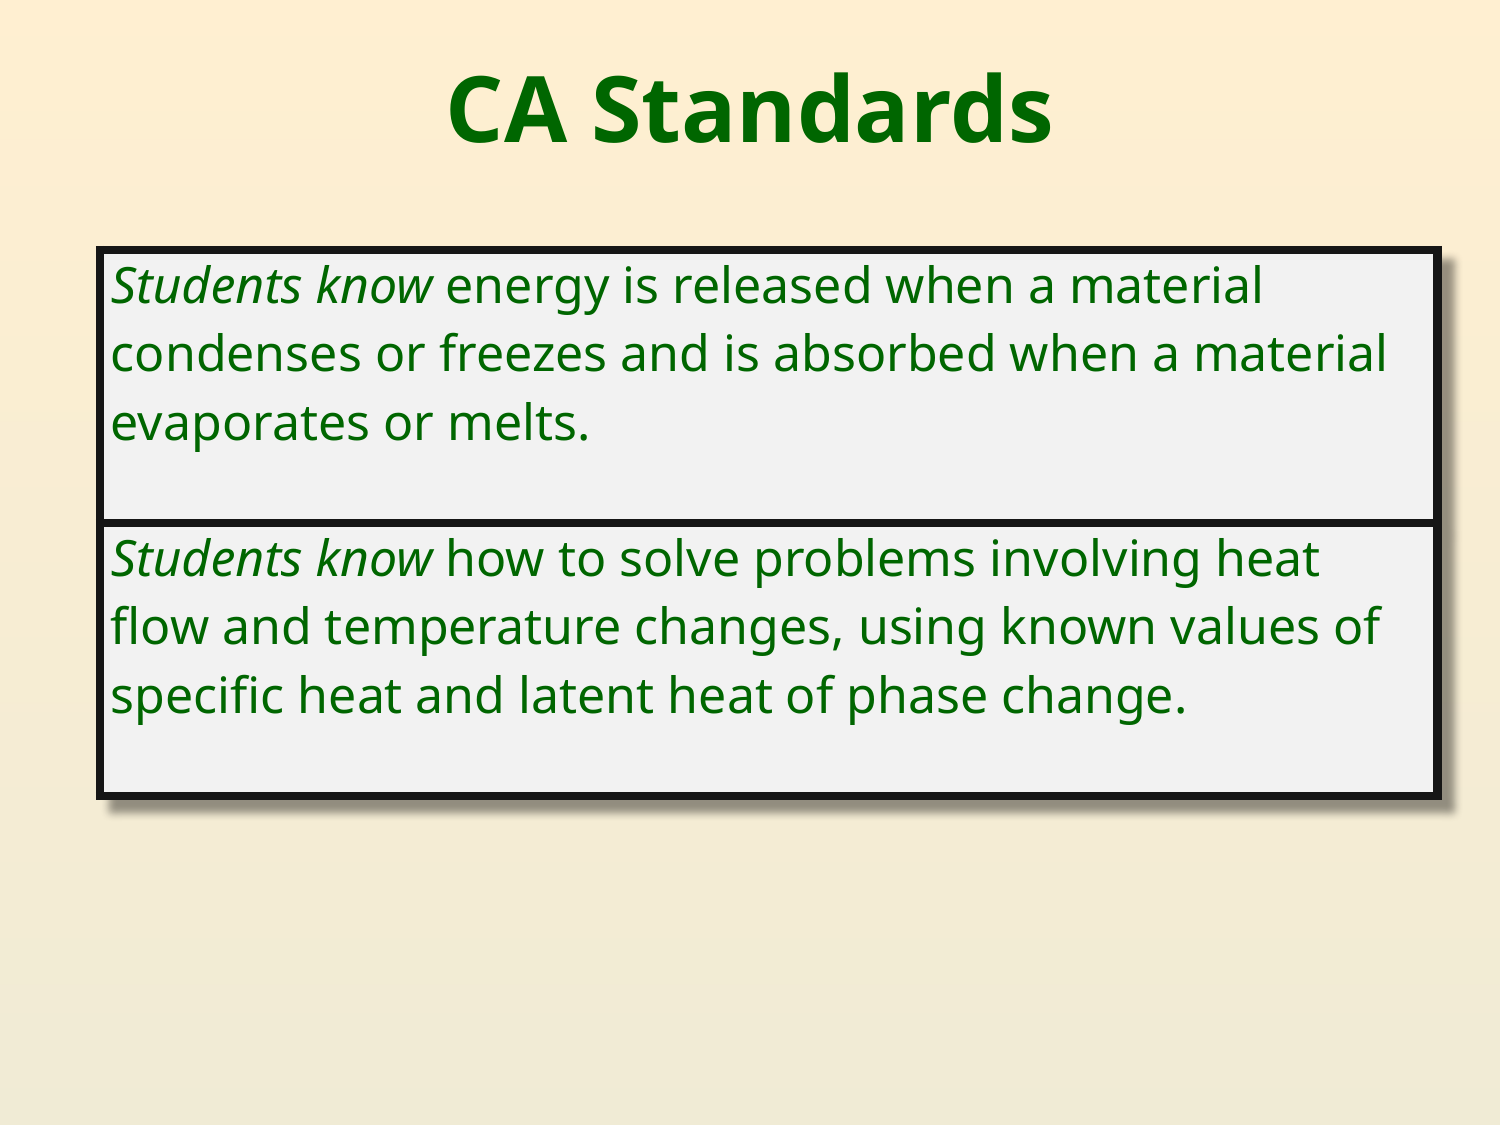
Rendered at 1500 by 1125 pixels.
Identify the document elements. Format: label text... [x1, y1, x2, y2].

table_cell Students know how to solve problems involving heat flow and temperature changes, using known values of specific heat and latent heat of phase change. [104, 527, 1433, 792]
table_header Students know energy is released when a material condenses or freezes and is absorbed when a material evaporates or melts. [104, 254, 1433, 519]
title CA Standards [112, 37, 1388, 176]
